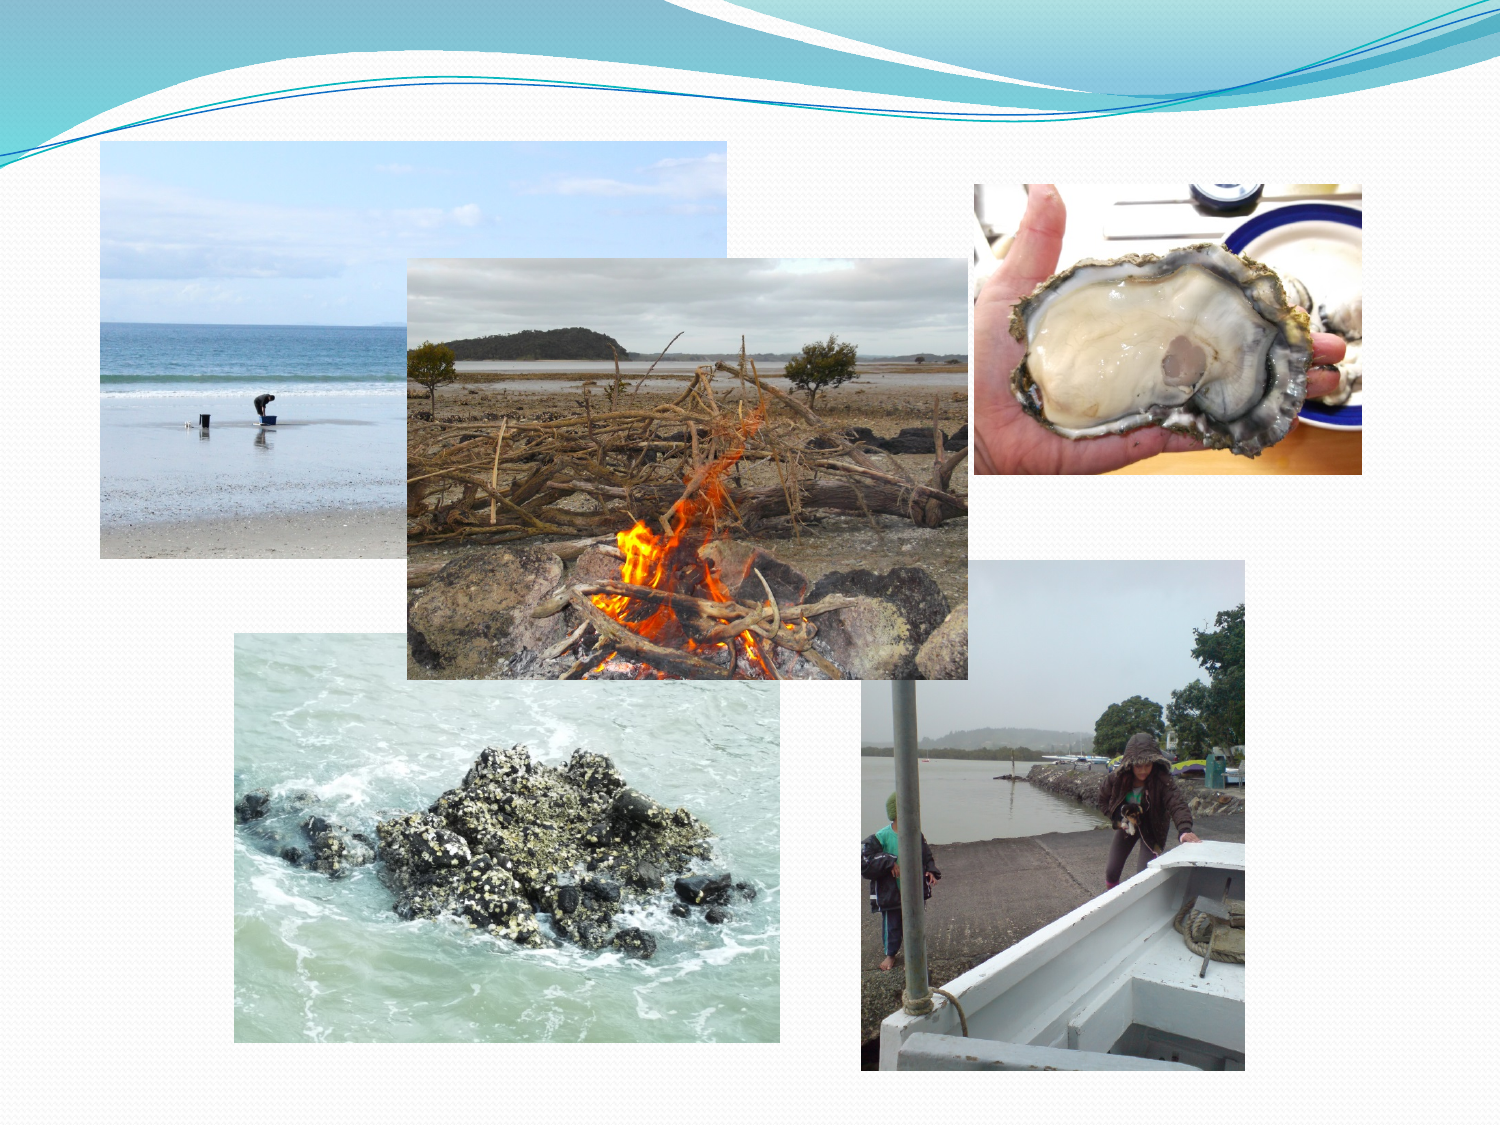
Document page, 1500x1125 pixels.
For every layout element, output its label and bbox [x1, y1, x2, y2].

picture [861, 559, 1245, 1071]
picture [234, 633, 781, 1043]
picture [974, 184, 1362, 475]
picture [100, 140, 969, 680]
